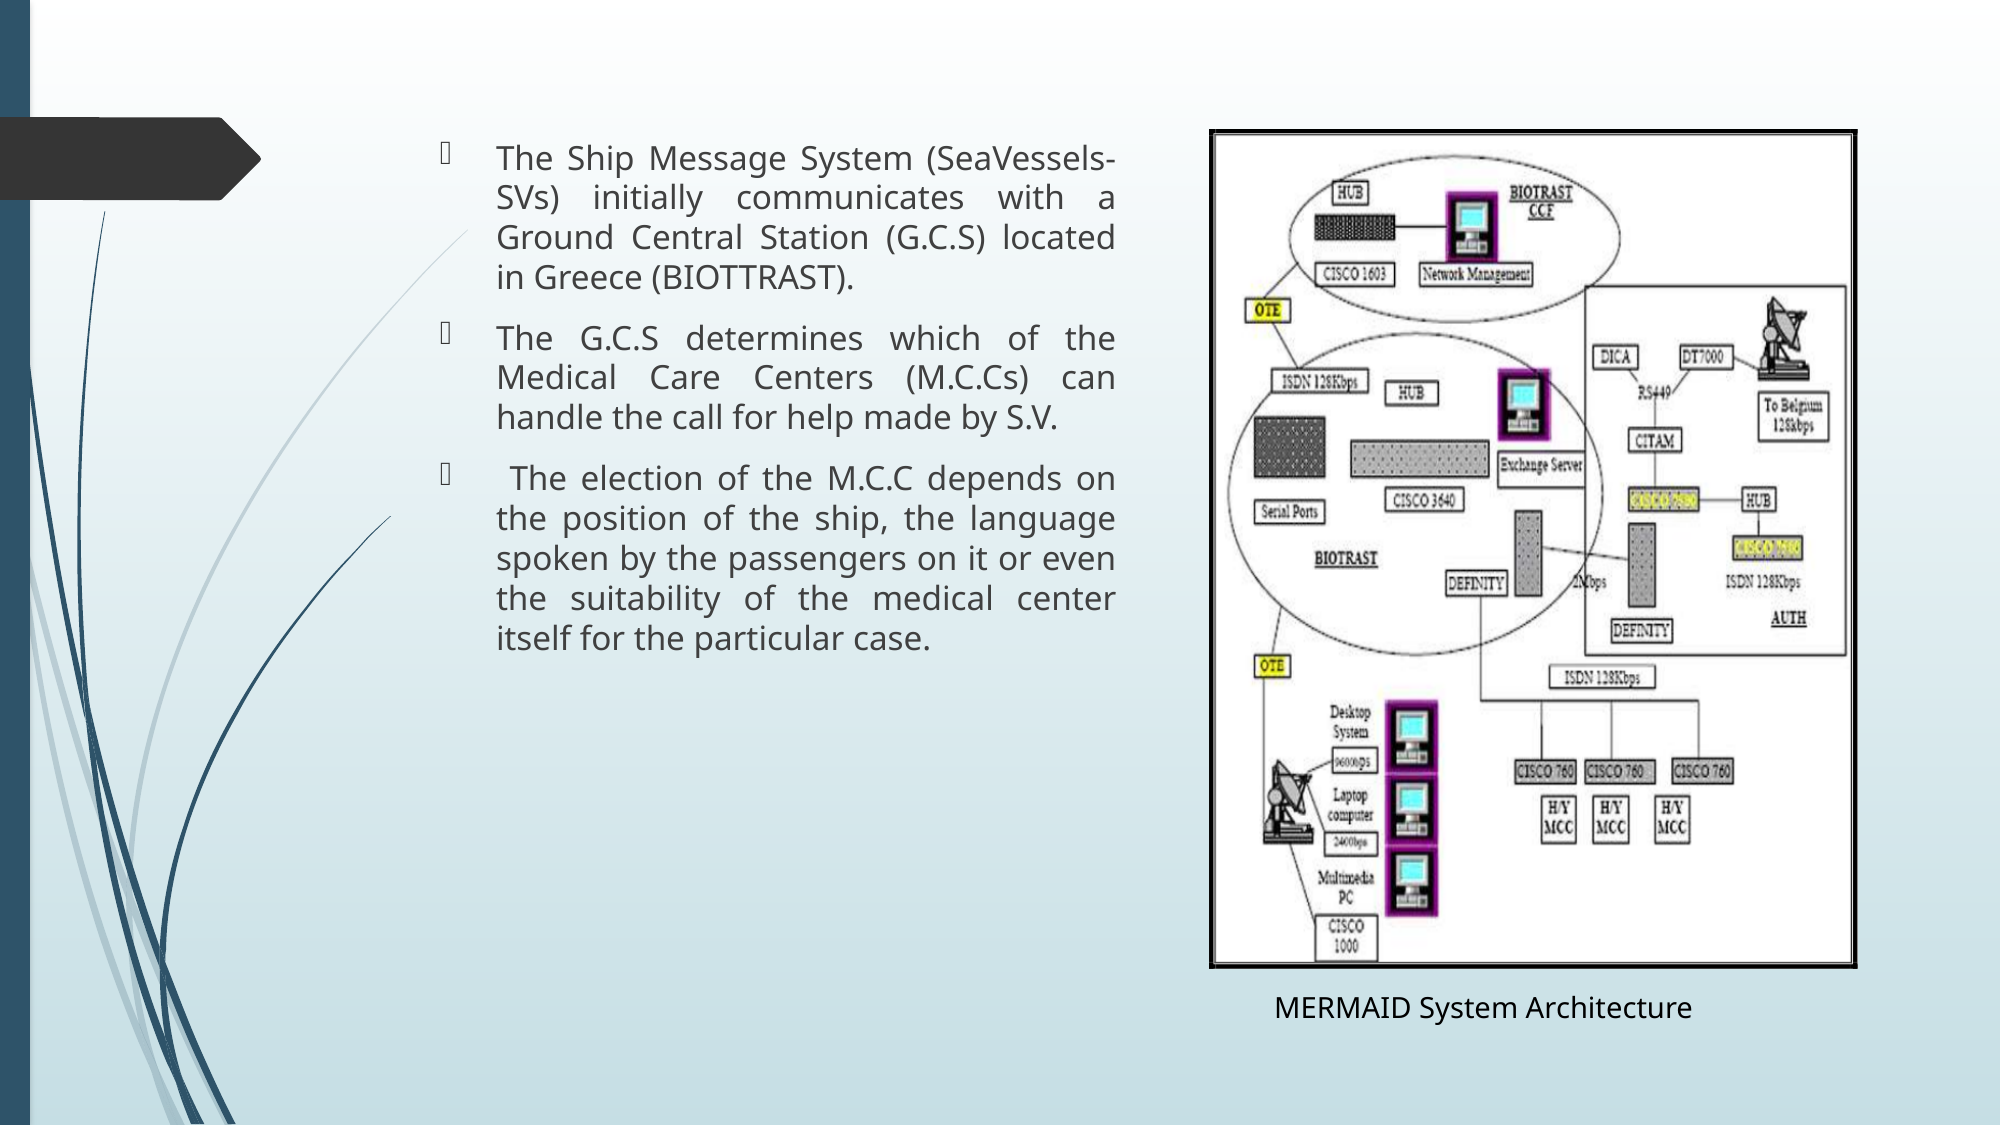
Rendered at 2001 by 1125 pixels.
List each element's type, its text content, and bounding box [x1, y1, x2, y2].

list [1209, 128, 1858, 969]
text_box MERMAID System Architecture [1259, 976, 1858, 1078]
list The Ship Message System (SeaVessels-SVs) initially communicates with a Ground Central Station (G.C.S) located in Greece (BIOTTRAST). The G.C.S determines which of the Medical Care Centers (M.C.Cs) can handle the call for help made by S.V. The election of the M.C.C depends on the position of the ship, the language spoken by the passengers on it or even the suitability of the medical center itself for the particular case. [424, 129, 1133, 970]
